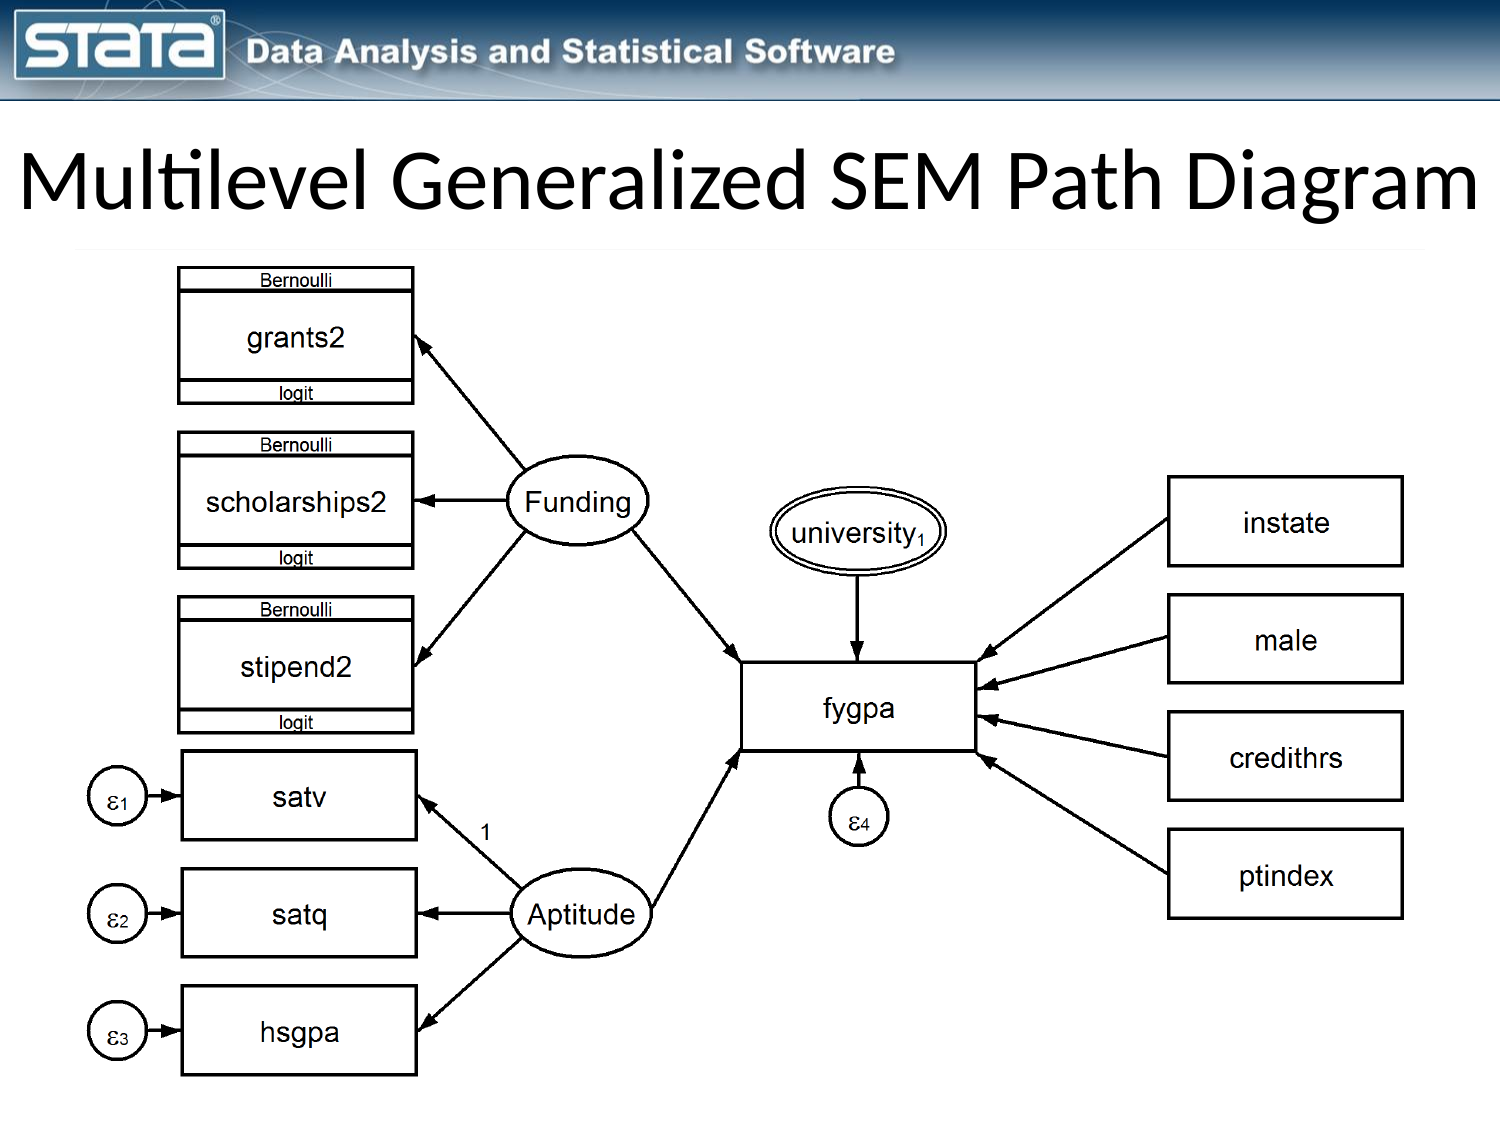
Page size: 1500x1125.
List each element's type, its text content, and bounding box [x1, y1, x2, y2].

picture [0, 0, 1500, 101]
picture [74, 249, 1426, 1099]
title Multilevel Generalized SEM Path Diagram [0, 112, 1500, 238]
